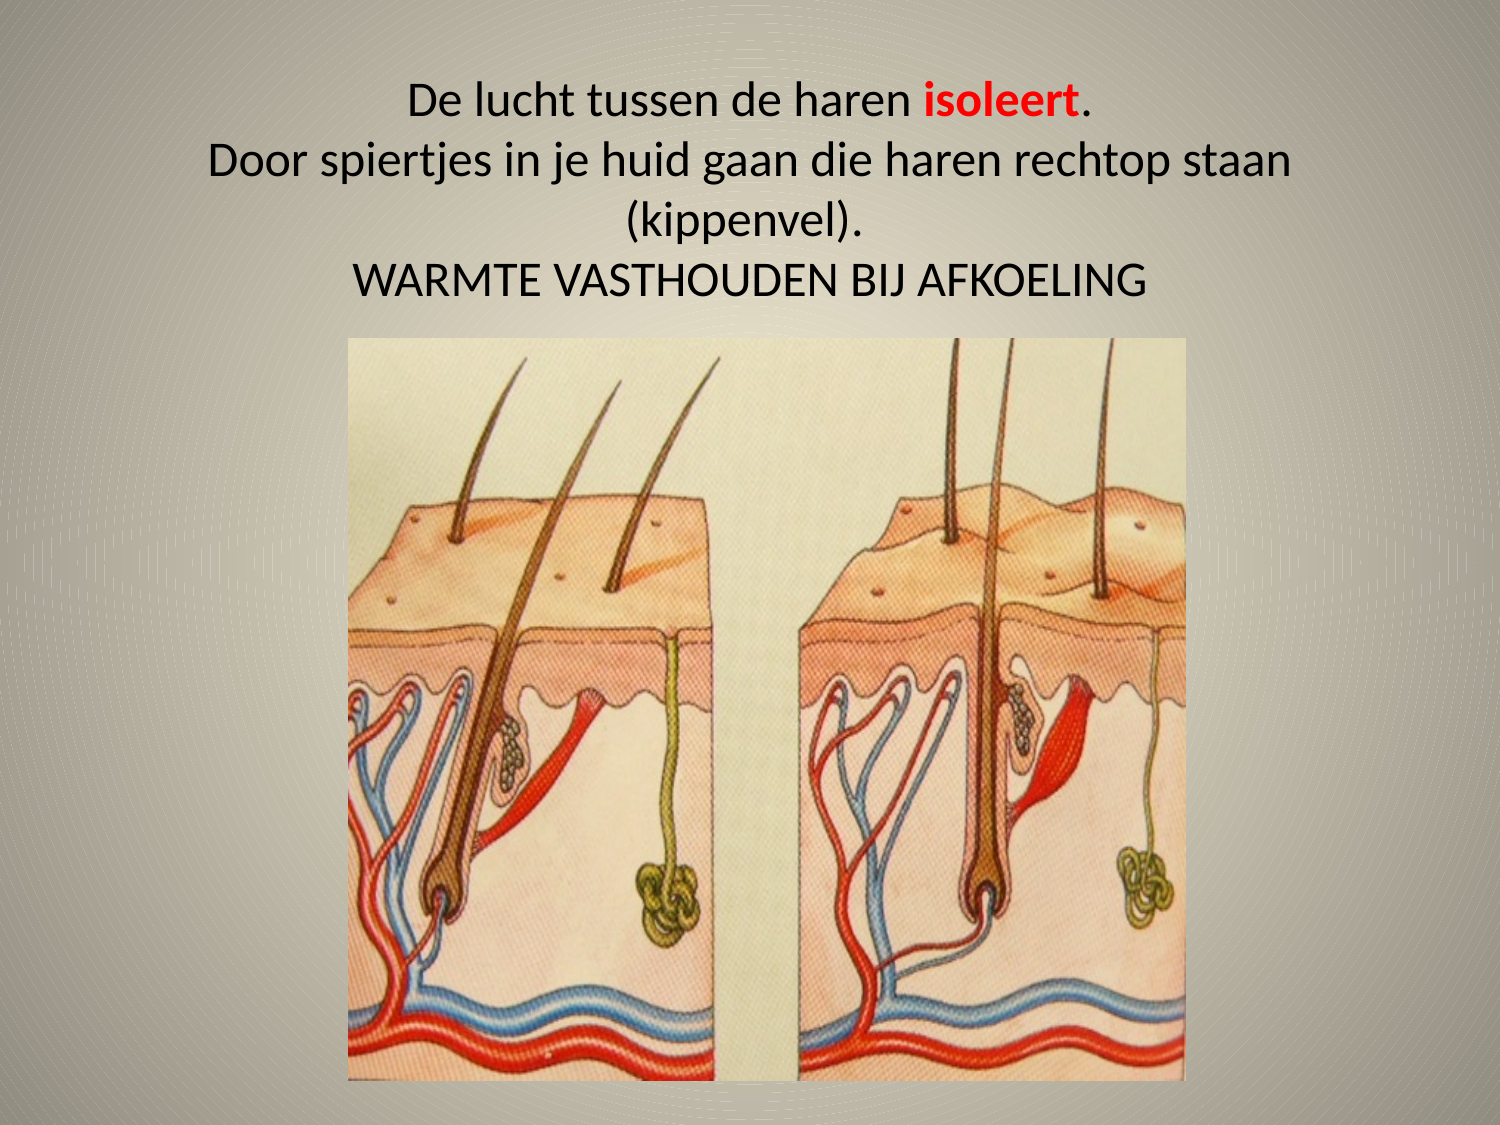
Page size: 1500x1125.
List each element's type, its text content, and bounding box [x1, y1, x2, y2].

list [348, 337, 1186, 1081]
title De lucht tussen de haren isoleert. Door spiertjes in je huid gaan die haren rechtop staan (kippenvel). WARMTE VASTHOUDEN BIJ AFKOELING [187, 0, 1313, 374]
